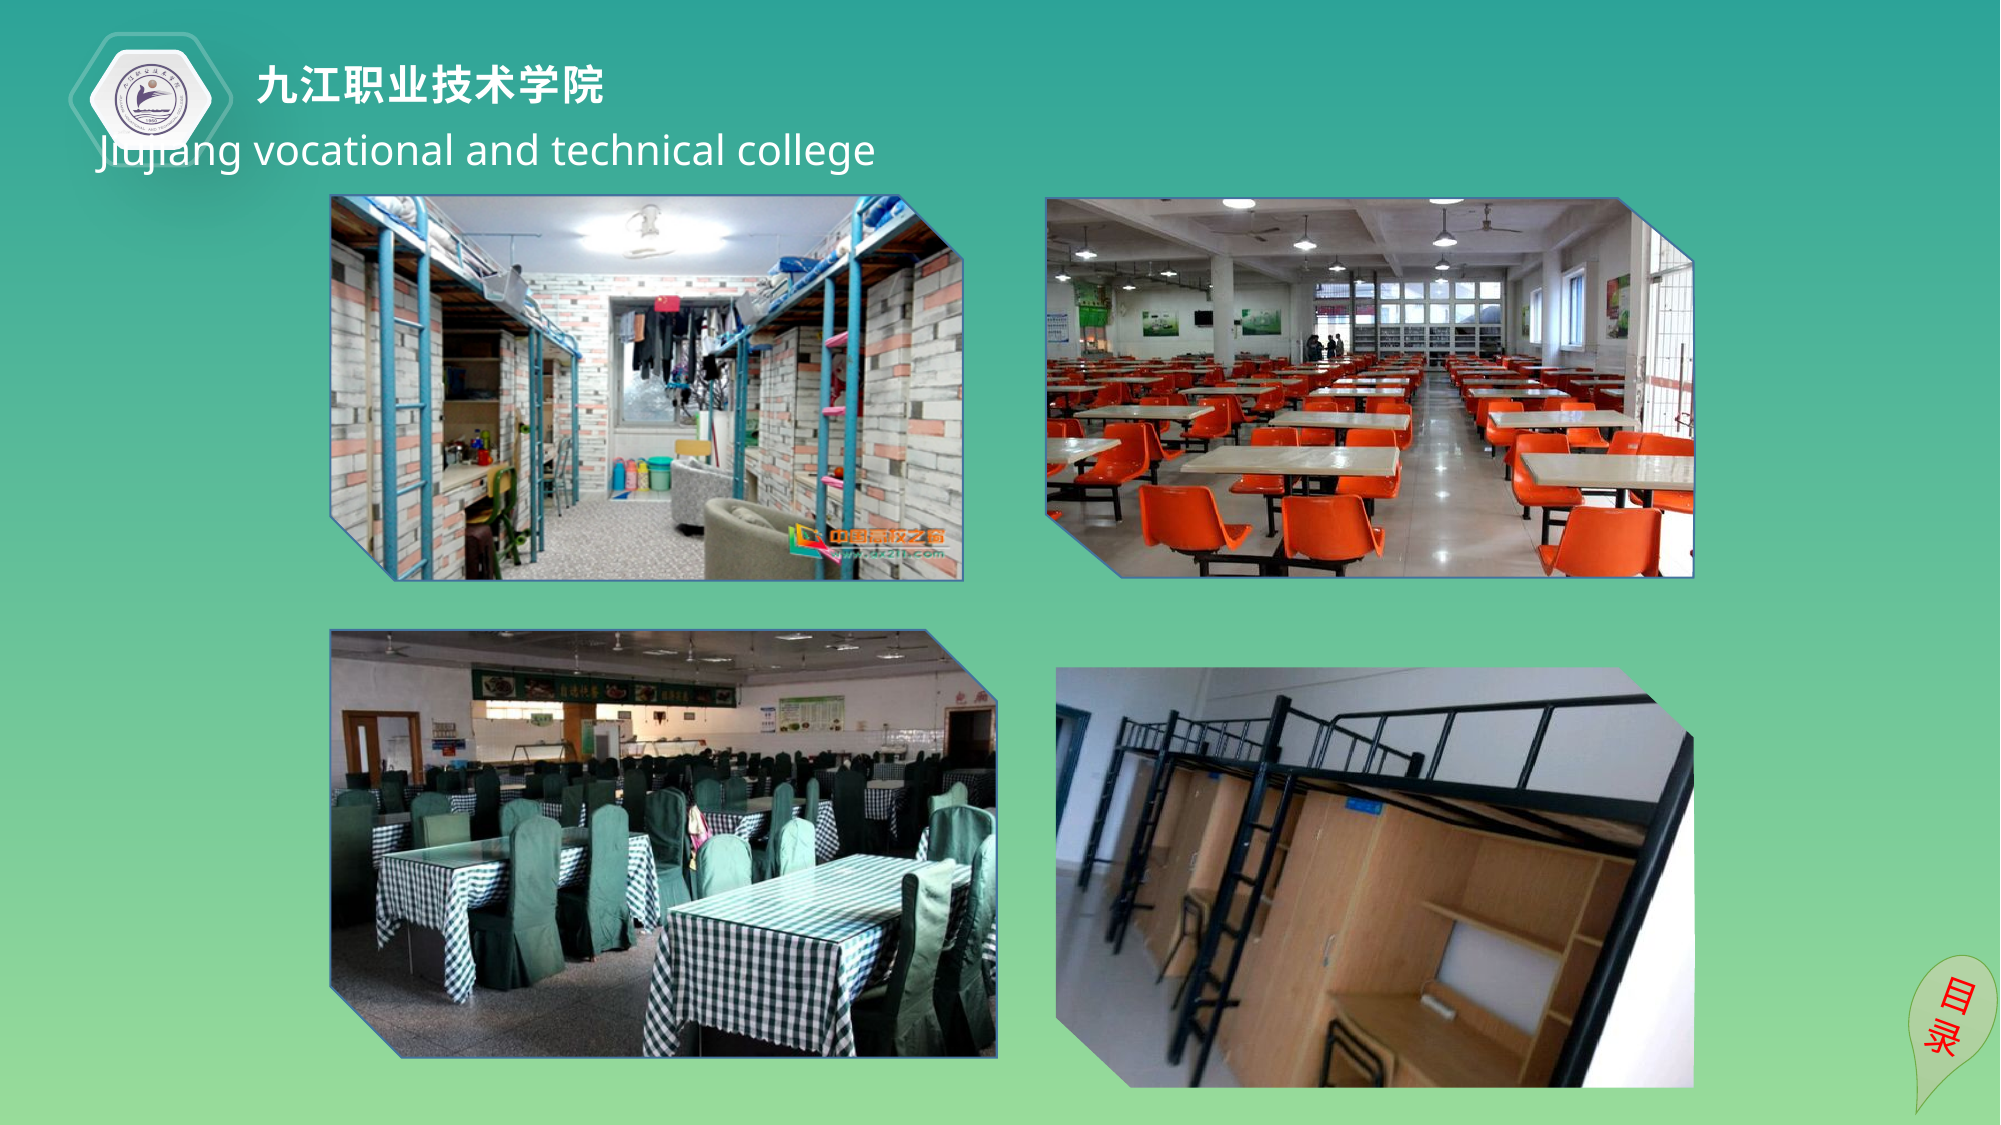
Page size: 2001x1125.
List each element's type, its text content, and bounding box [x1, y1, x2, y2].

text_box 目录 [1908, 954, 1998, 1116]
text_box [1044, 197, 1696, 579]
text_box [329, 194, 964, 582]
text_box Jiujiang vocational and technical college [83, 116, 892, 182]
text_box 九江职业技术学院 [241, 51, 734, 116]
text_box [329, 628, 998, 1059]
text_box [70, 33, 232, 166]
text_box [1054, 666, 1696, 1089]
